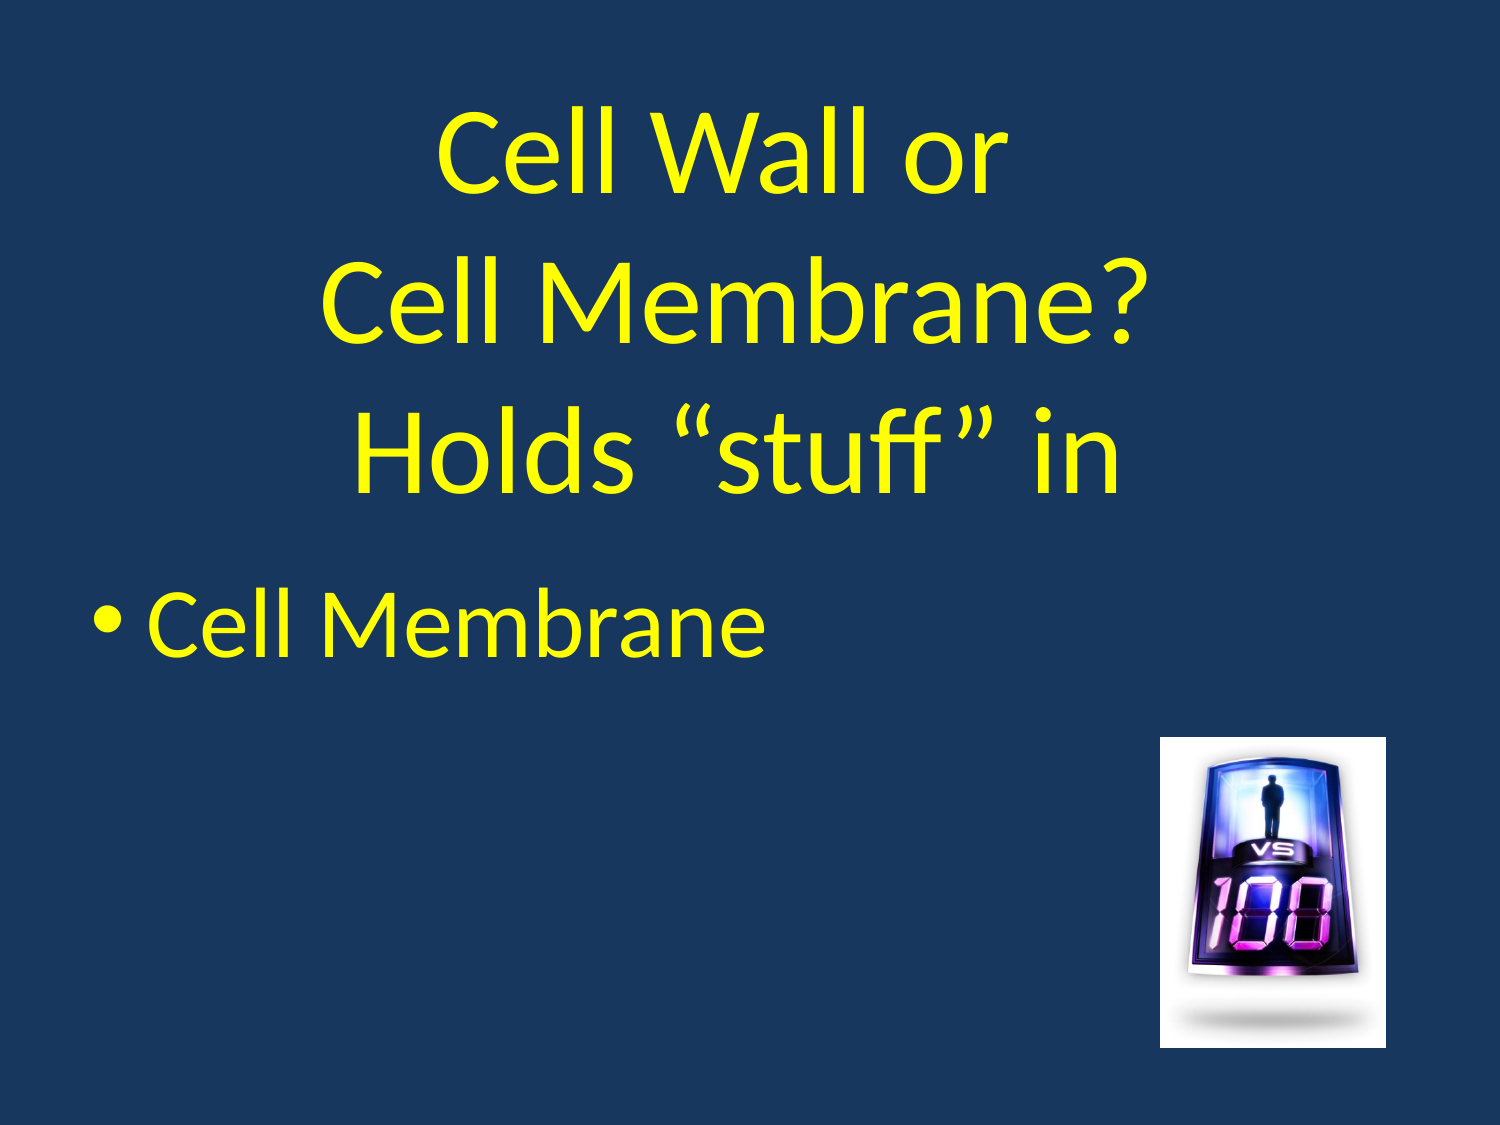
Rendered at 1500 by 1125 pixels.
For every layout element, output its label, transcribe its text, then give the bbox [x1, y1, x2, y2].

title Cell Wall or Cell Membrane? Holds “stuff” in [62, 200, 1413, 388]
picture [1160, 737, 1386, 1049]
list Cell Membrane [75, 549, 1425, 725]
